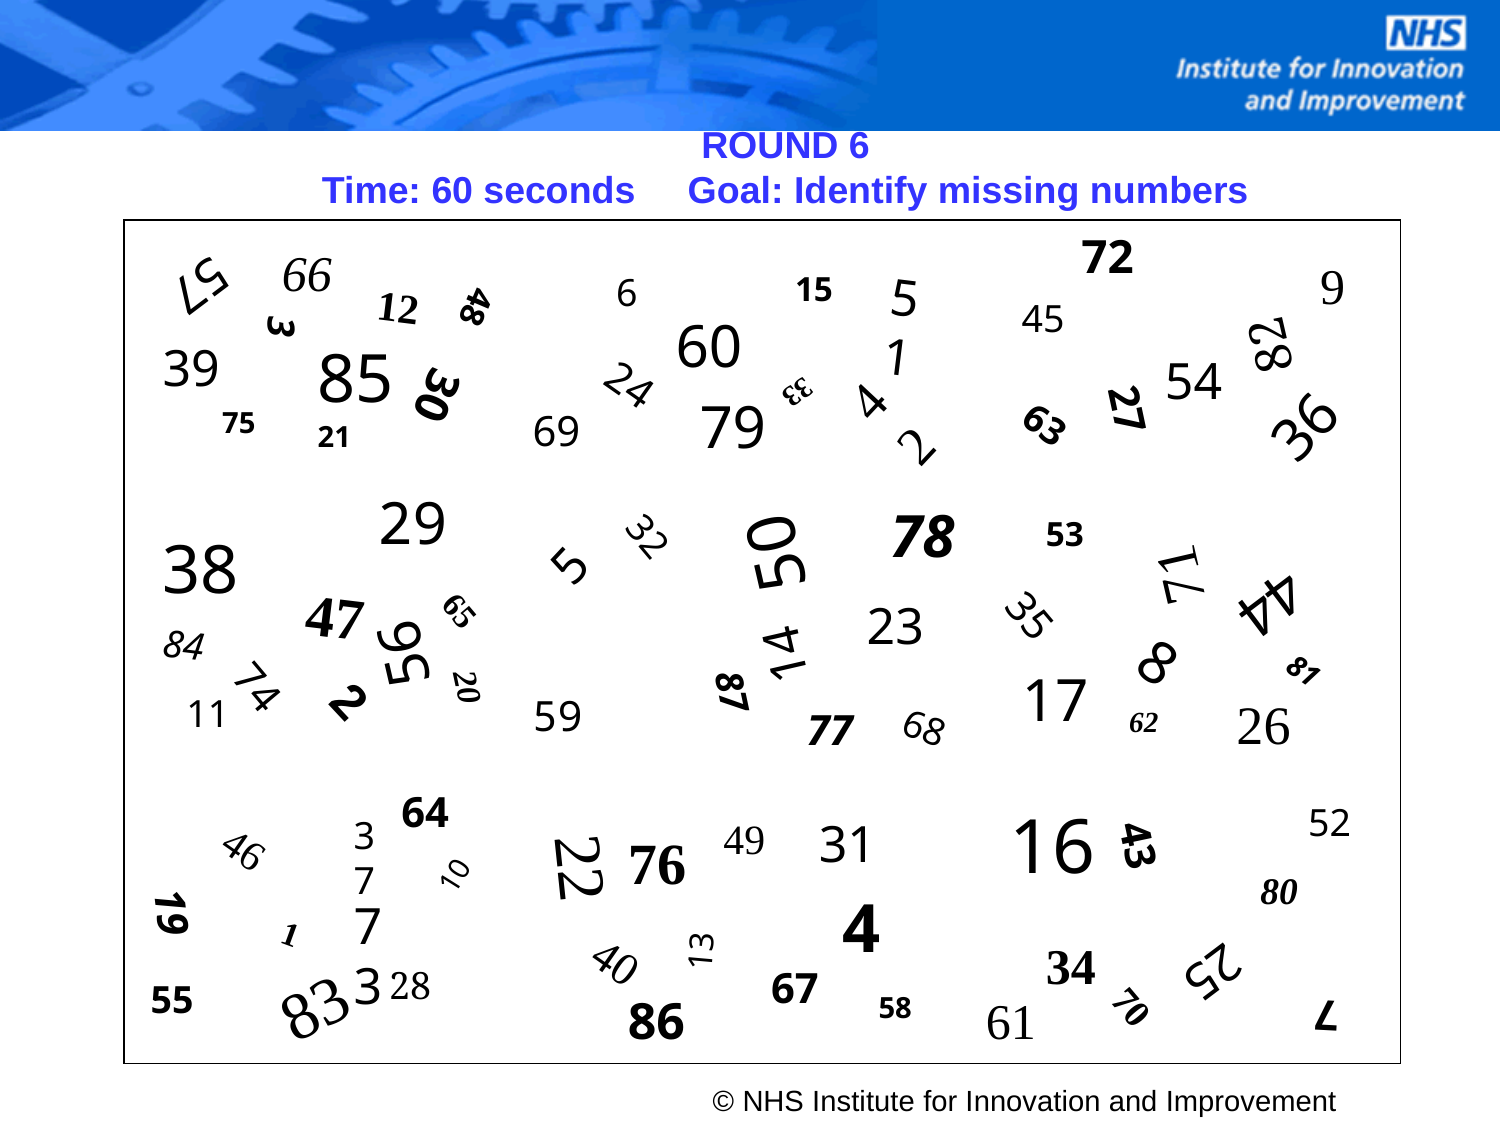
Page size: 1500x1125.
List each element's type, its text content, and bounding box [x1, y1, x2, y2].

text_box ROUND 6 Time: 60 seconds Goal: Identify missing numbers [100, 139, 1471, 219]
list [0, 0, 1500, 131]
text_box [123, 219, 1401, 1066]
text_box © NHS Institute for Innovation and Improvement [697, 1075, 1352, 1125]
